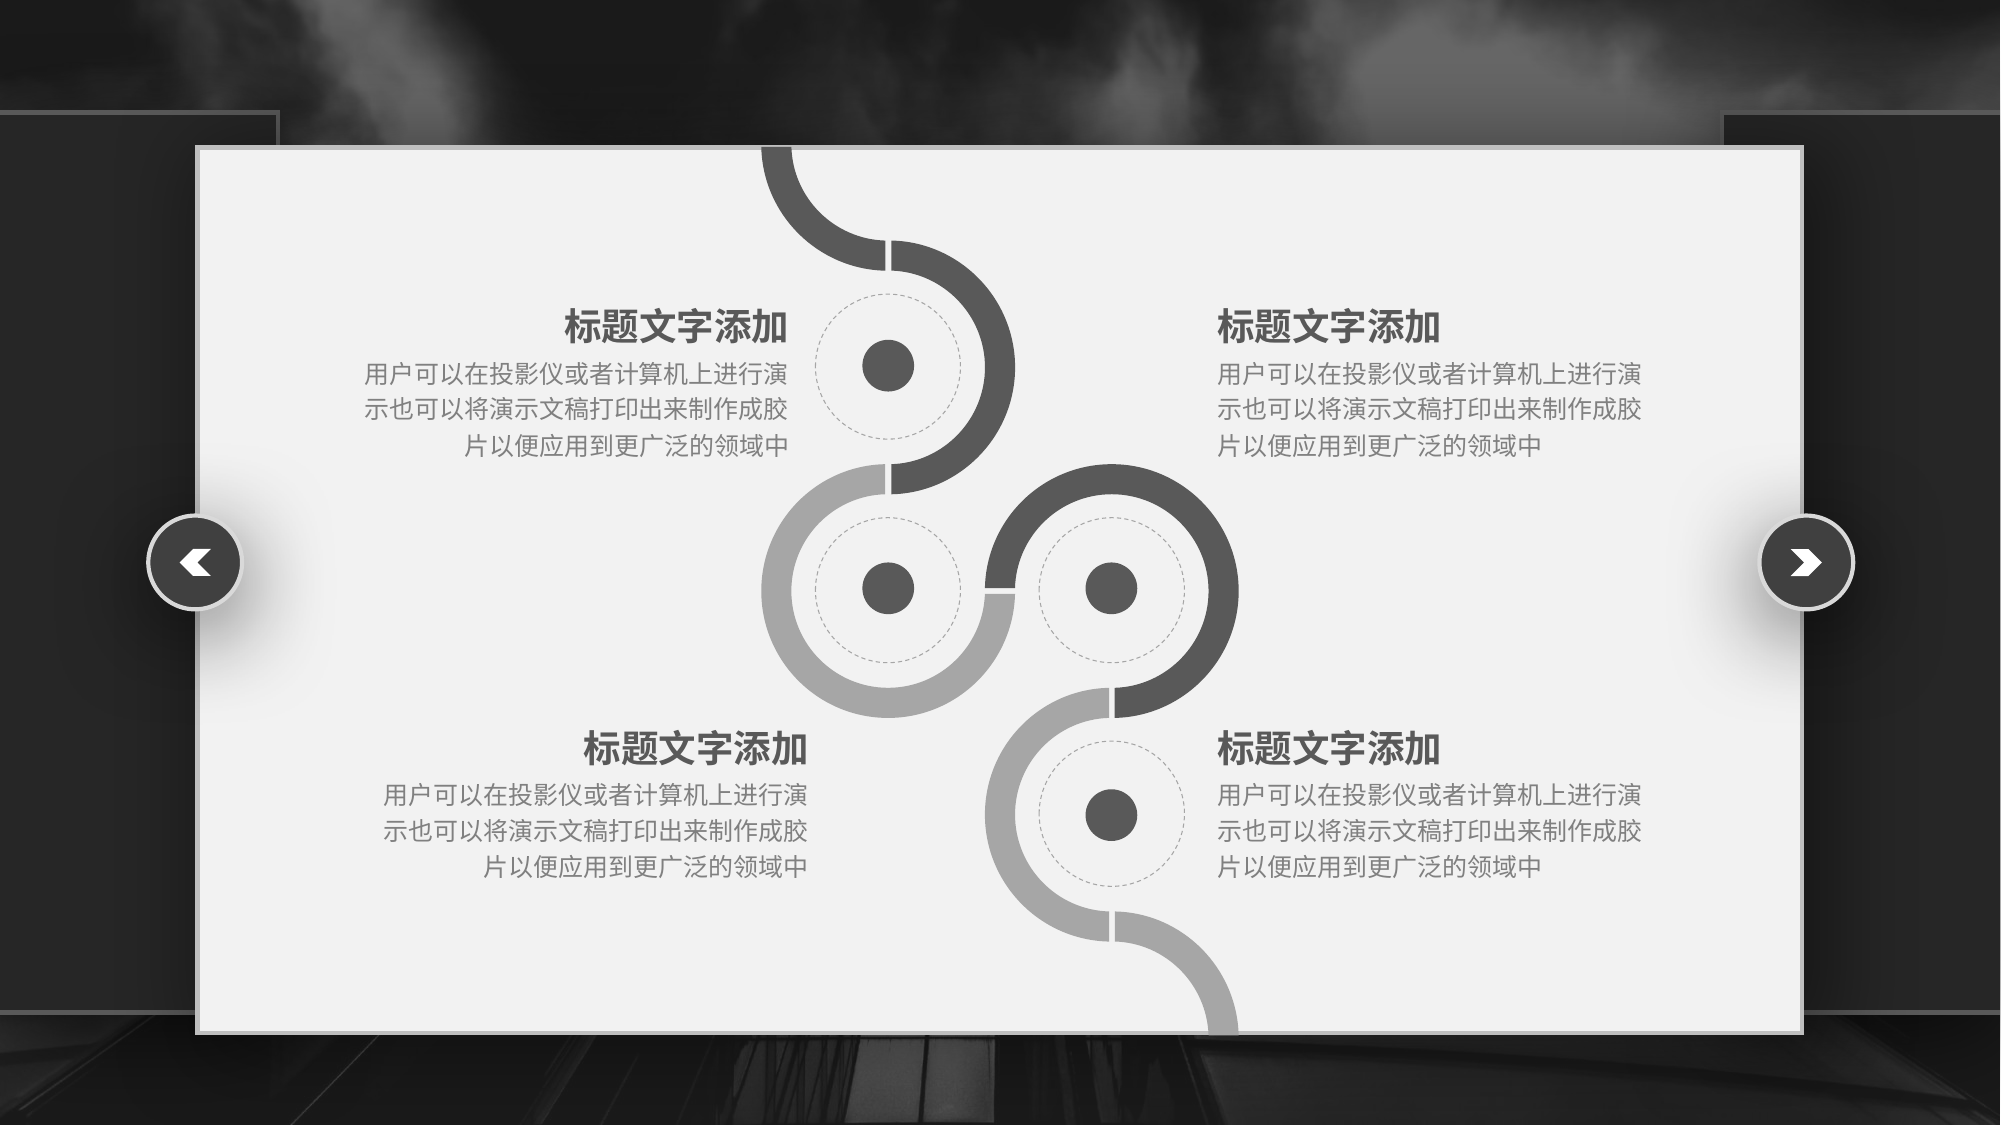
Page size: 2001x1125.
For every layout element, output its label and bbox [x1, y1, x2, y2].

text_box [984, 464, 1239, 718]
text_box [1084, 788, 1139, 843]
text_box [1114, 911, 1239, 1036]
text_box [891, 240, 1016, 495]
text_box [355, 708, 824, 891]
text_box [984, 687, 1110, 942]
text_box [1039, 741, 1185, 887]
text_box [861, 561, 916, 616]
text_box [761, 146, 886, 271]
text_box [761, 464, 1016, 718]
text_box [815, 517, 961, 663]
text_box [861, 338, 916, 393]
text_box [335, 286, 804, 470]
text_box [815, 294, 961, 440]
text_box [1202, 286, 1671, 470]
text_box [1202, 708, 1671, 891]
text_box [1039, 517, 1185, 663]
text_box [1084, 561, 1139, 616]
